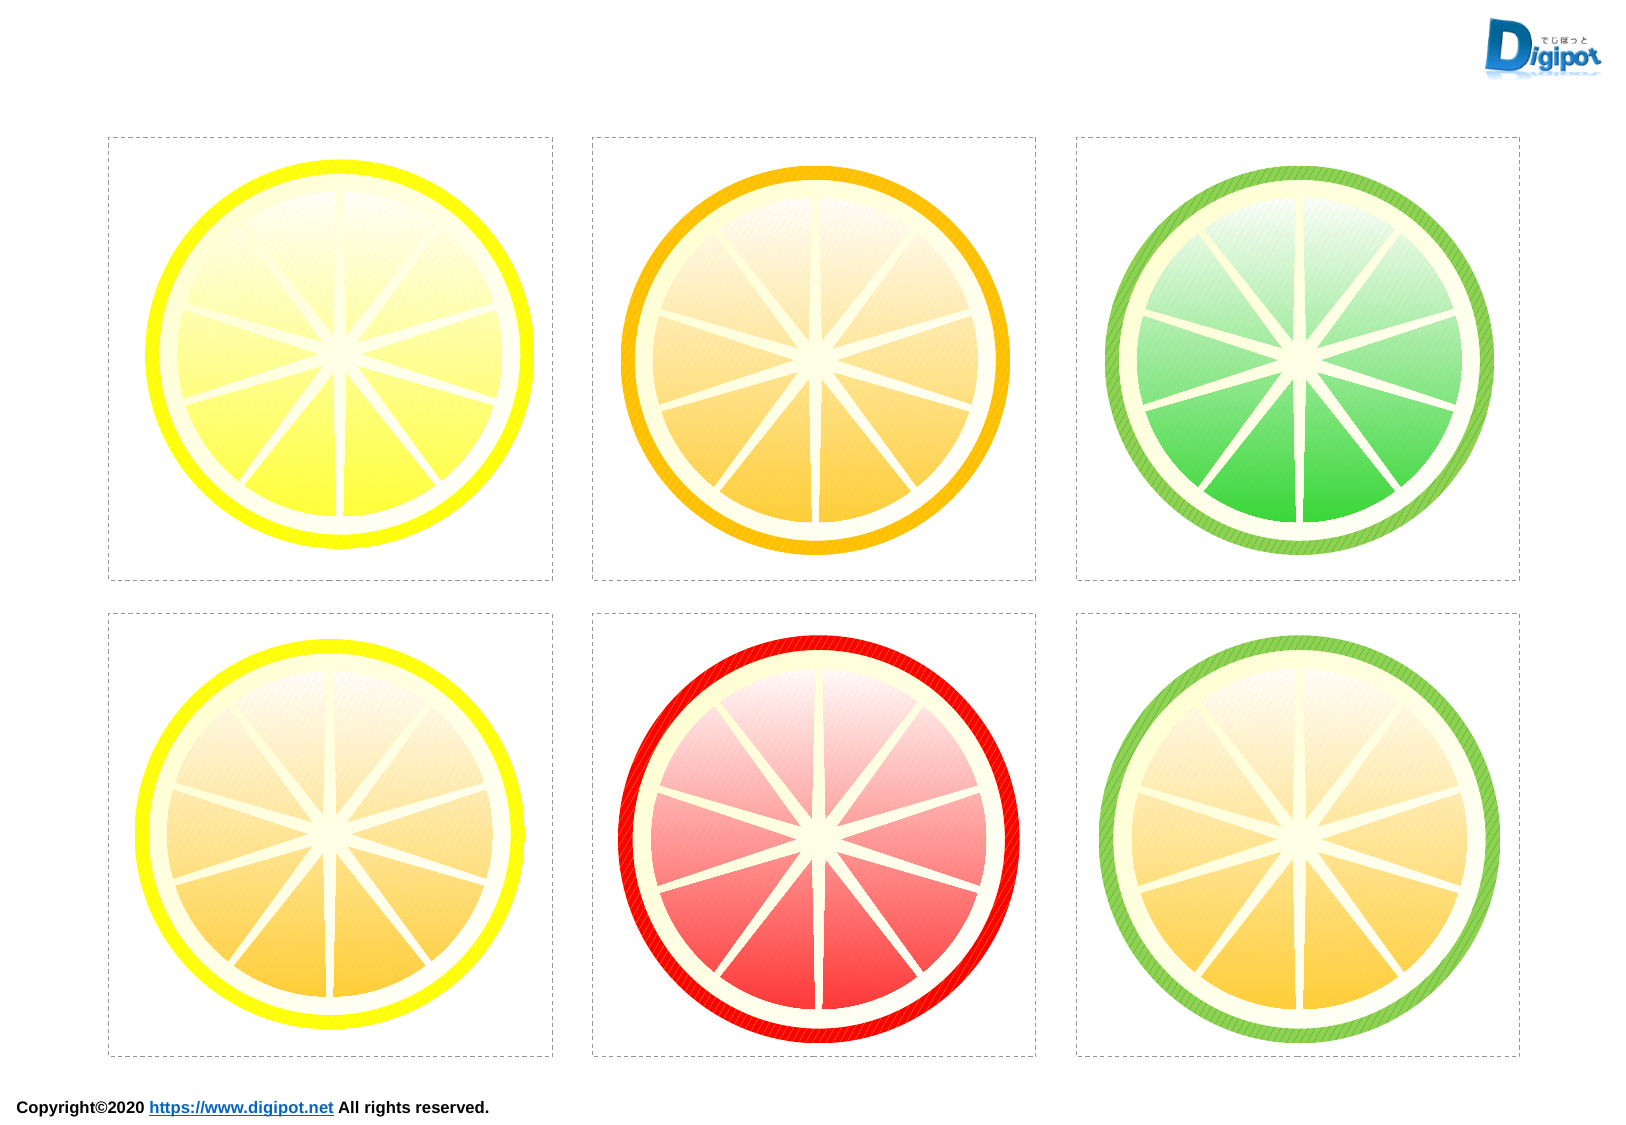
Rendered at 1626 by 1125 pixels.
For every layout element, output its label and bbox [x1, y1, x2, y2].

text_box [1098, 635, 1501, 1044]
picture [1485, 18, 1602, 82]
text_box [1104, 165, 1495, 555]
text_box [617, 635, 1020, 1044]
text_box [145, 159, 535, 549]
text_box [620, 165, 1011, 555]
text_box [134, 638, 525, 1030]
